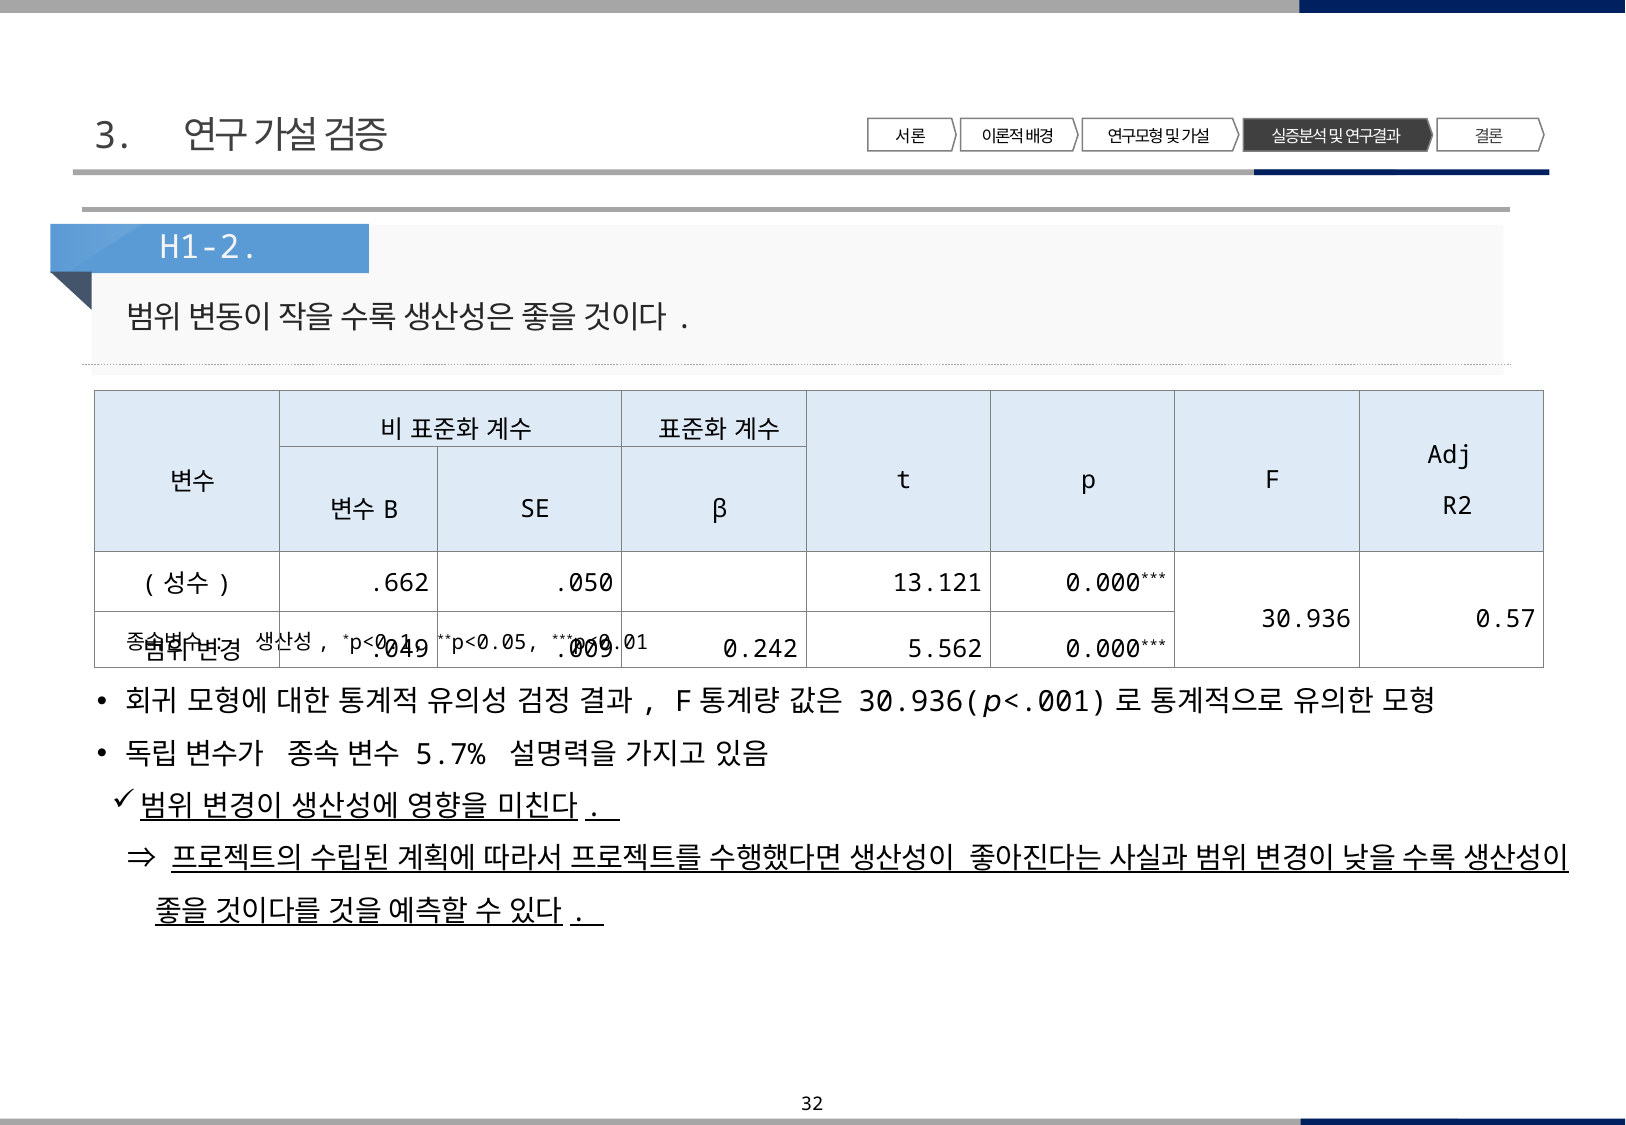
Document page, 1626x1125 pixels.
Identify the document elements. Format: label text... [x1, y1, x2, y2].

table_header 변수 [95, 391, 279, 551]
text_box 3. 연구 가설 검증 [78, 91, 1544, 166]
table_cell .050 [438, 552, 621, 611]
table_header F [1175, 391, 1359, 551]
table_cell 0.000*** [991, 552, 1174, 611]
text_box 회귀 모형에 대한 통계적 유의성 검정 결과, F통계량 값은 30.936(𝘱<.001)로 통계적으로 유의한 모형 독립 변수가 종속 변수 5.7% 설명력을 가지고 있음 범위 변경이 생산성에 영향을 미친다. ⇒ 프로젝트의 수립된 계획에 따라서 프로젝트를 수행했다면 생산성이 좋아진다는 사실과 범위 변경이 낮을 수록 생산성이 좋을 것이다를 것을 예측할 수 있다. [82, 657, 1606, 935]
table_cell 0.242 [622, 612, 806, 667]
table_cell 30.936 [1175, 552, 1359, 667]
table_cell 5.562 [807, 612, 990, 667]
table_cell SE [438, 447, 621, 551]
table_cell 0.57 [1360, 552, 1543, 667]
table_cell (성수) [95, 552, 279, 611]
table_cell β [622, 447, 806, 551]
table_header 비 표준화 계수 [280, 391, 621, 446]
table_cell 0.000*** [991, 612, 1174, 667]
table_header Adj R2 [1360, 391, 1543, 551]
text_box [50, 209, 1511, 376]
table_cell .662 [280, 552, 437, 611]
table_cell .009 [438, 612, 621, 667]
table_header 표준화 계수 [622, 391, 806, 446]
table_cell [622, 552, 806, 611]
table_cell 13.121 [807, 552, 990, 611]
table_cell .049 [280, 612, 437, 667]
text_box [867, 118, 1544, 152]
table_header t [807, 391, 990, 551]
table_cell 범위 변경 [95, 612, 279, 667]
table_cell 변수B [280, 447, 437, 551]
table_header p [991, 391, 1174, 551]
